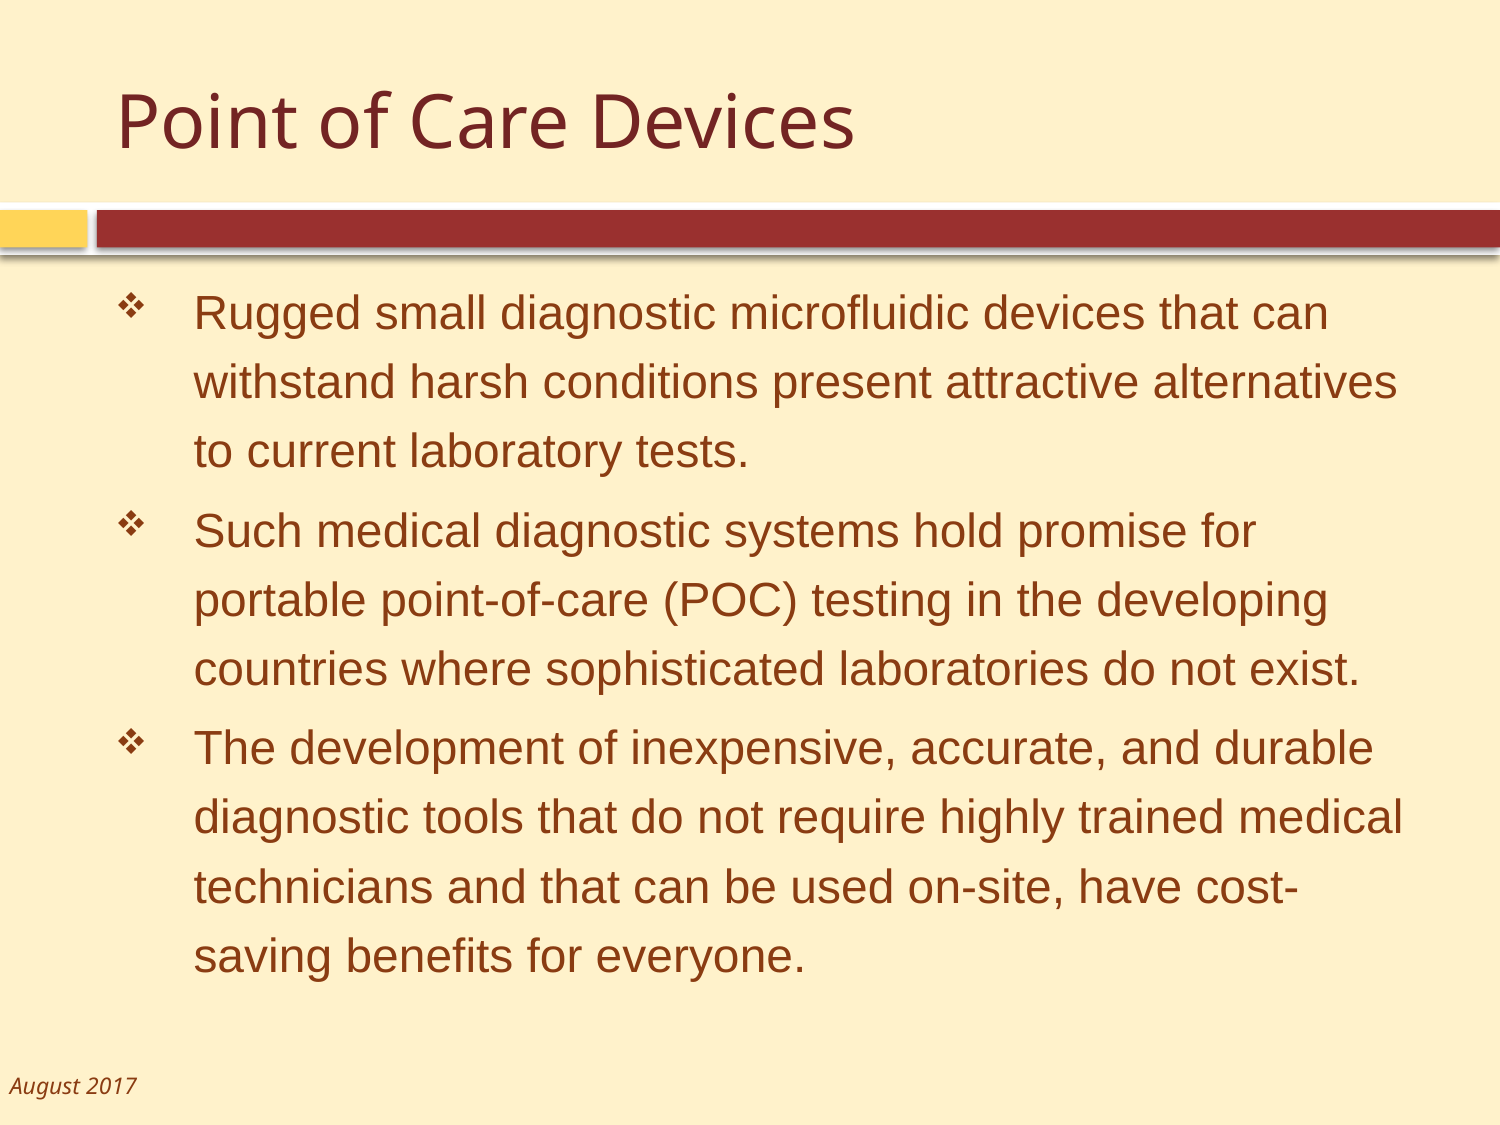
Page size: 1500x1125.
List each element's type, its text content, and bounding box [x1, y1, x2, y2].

list Rugged small diagnostic microfluidic devices that can withstand harsh conditions present attractive alternatives to current laboratory tests. Such medical diagnostic systems hold promise for portable point-of-care (POC) testing in the developing countries where sophisticated laboratories do not exist. The development of inexpensive, accurate, and durable diagnostic tools that do not require highly trained medical technicians and that can be used on-site, have cost-saving benefits for everyone. [100, 262, 1438, 1000]
title Point of Care Devices [100, 37, 1438, 200]
